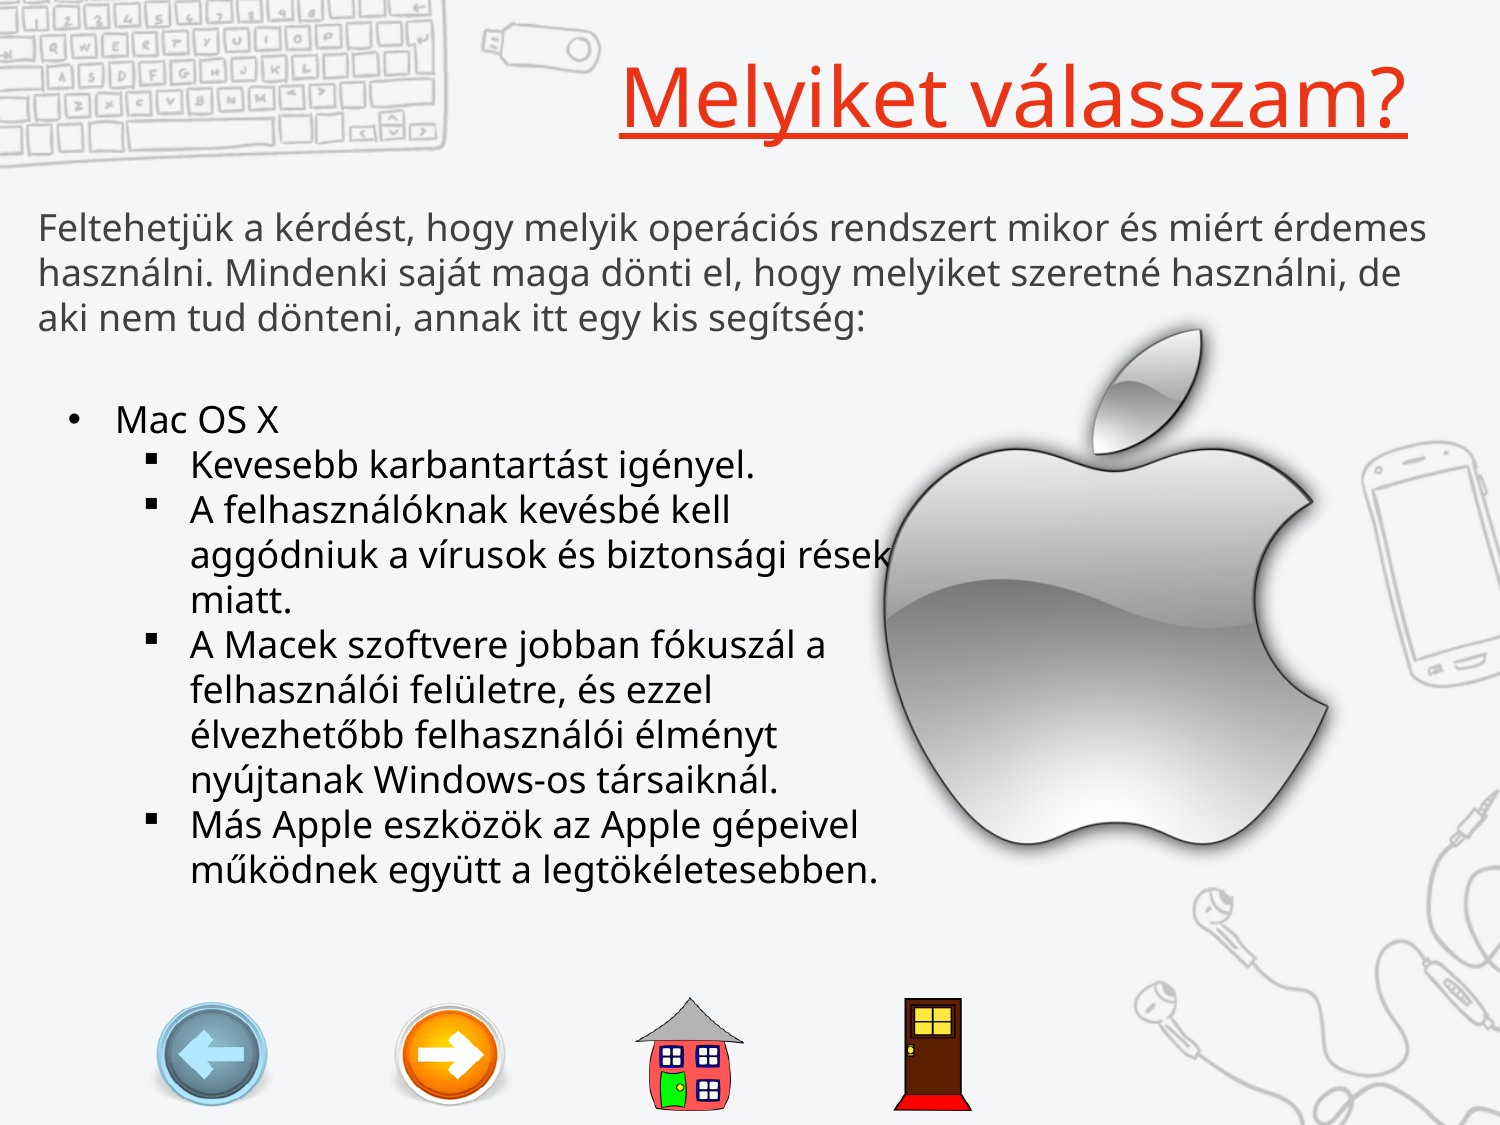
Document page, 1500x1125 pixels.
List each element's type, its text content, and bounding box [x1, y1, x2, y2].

text_box Feltehetjük a kérdést, hogy melyik operációs rendszert mikor és miért érdemes használni. Mindenki saját maga dönti el, hogy melyiket szeretné használni, de aki nem tud dönteni, annak itt egy kis segítség: [22, 196, 1465, 346]
title Melyiket válasszam? [445, 0, 1500, 188]
text_box Mac OS X Kevesebb karbantartást igényel. A felhasználóknak kevésbé kell aggódniuk a vírusok és biztonsági rések miatt. A Macek szoftvere jobban fókuszál a felhasználói felületre, és ezzel élvezhetőbb felhasználói élményt nyújtanak Windows-os társaiknál. Más Apple eszközök az Apple gépeivel működnek együtt a legtökéletesebben. [53, 388, 933, 944]
picture [0, 0, 1500, 1125]
